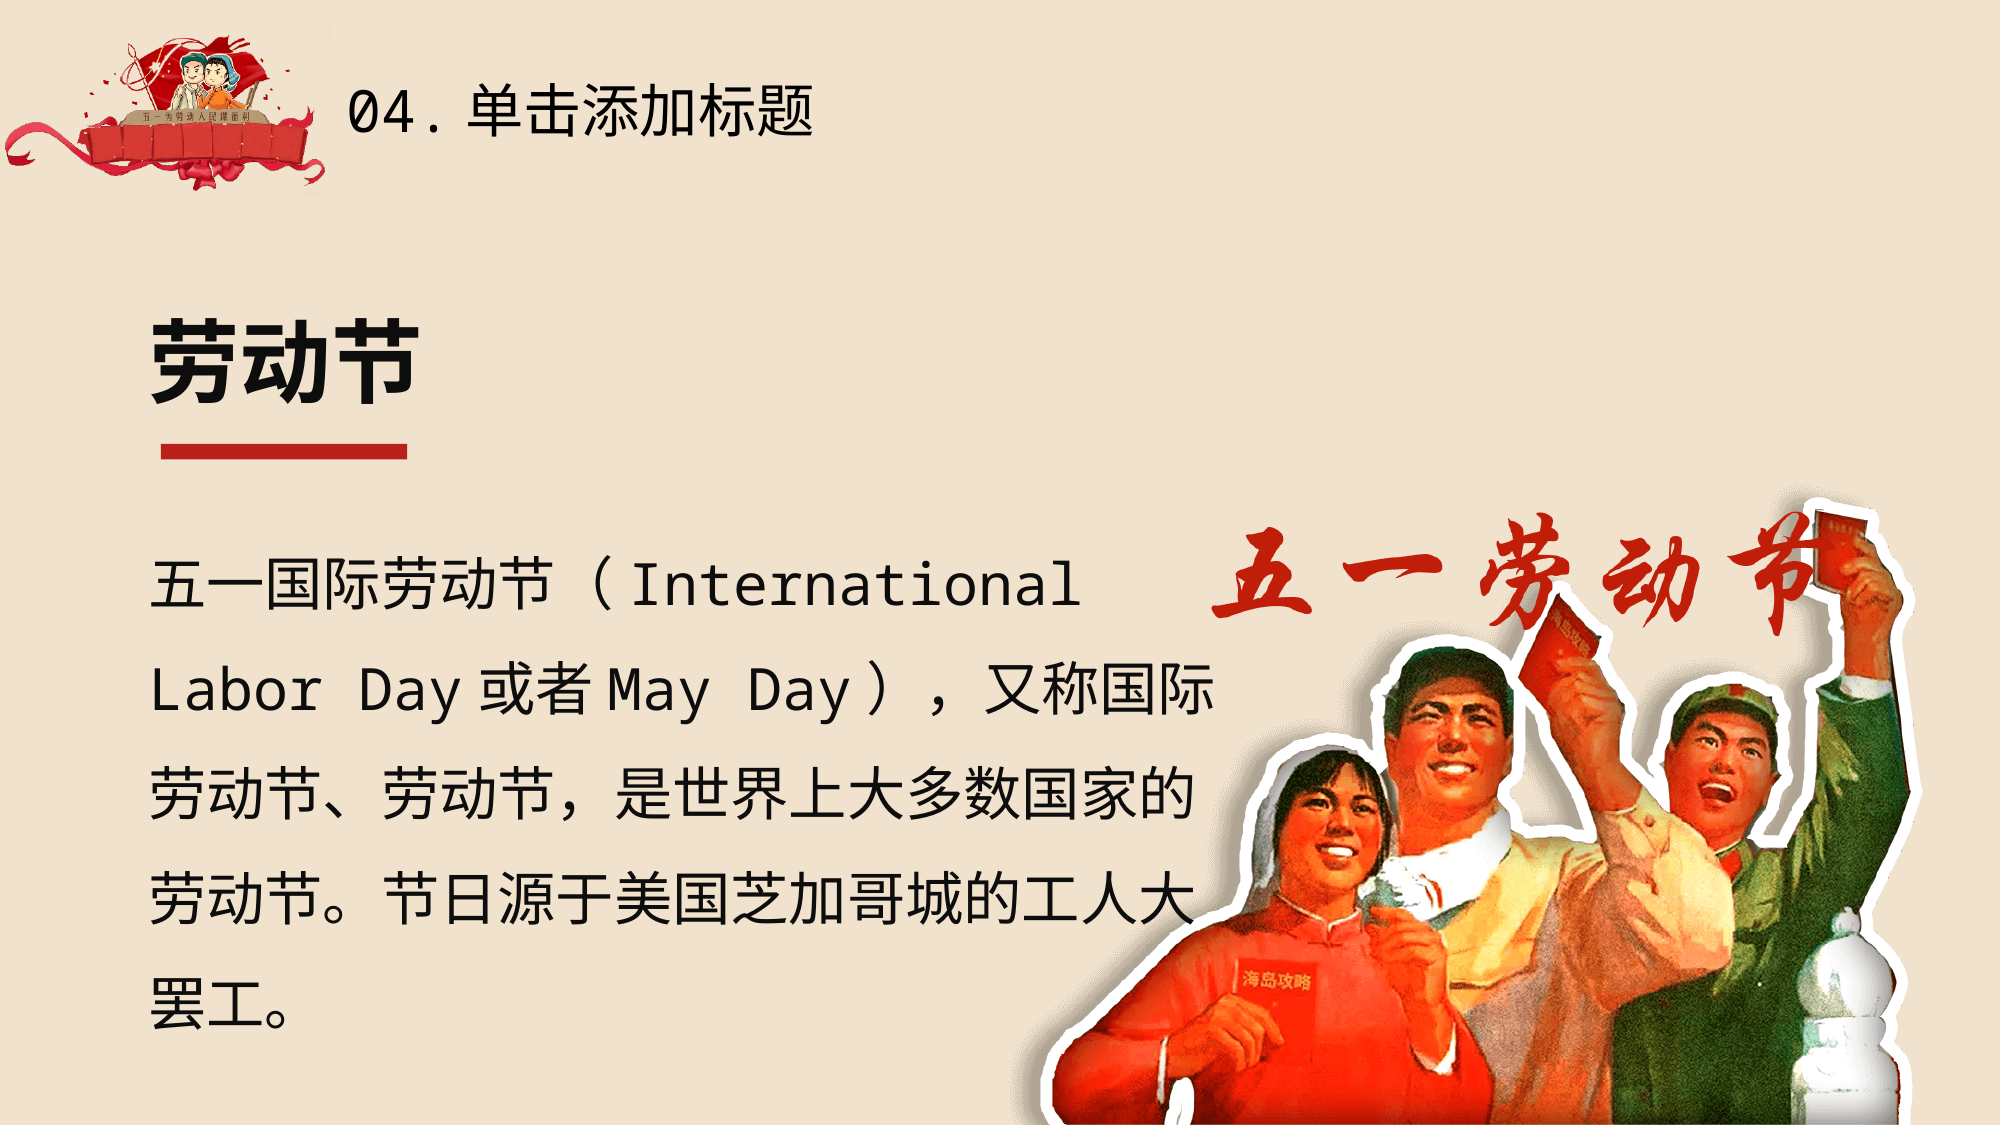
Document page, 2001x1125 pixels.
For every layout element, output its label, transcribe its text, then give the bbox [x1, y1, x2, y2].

text_box 五一国际劳动节（International Labor Day或者May Day），又称国际劳动节、劳动节，是世界上大多数国家的劳动节。节日源于美国芝加哥城的工人大罢工。 [133, 504, 999, 1045]
text_box [160, 443, 408, 460]
picture [999, 412, 1962, 1125]
picture [0, 21, 332, 197]
text_box 劳动节 [133, 297, 759, 423]
text_box 04.单击添加标题 [332, 66, 1063, 152]
